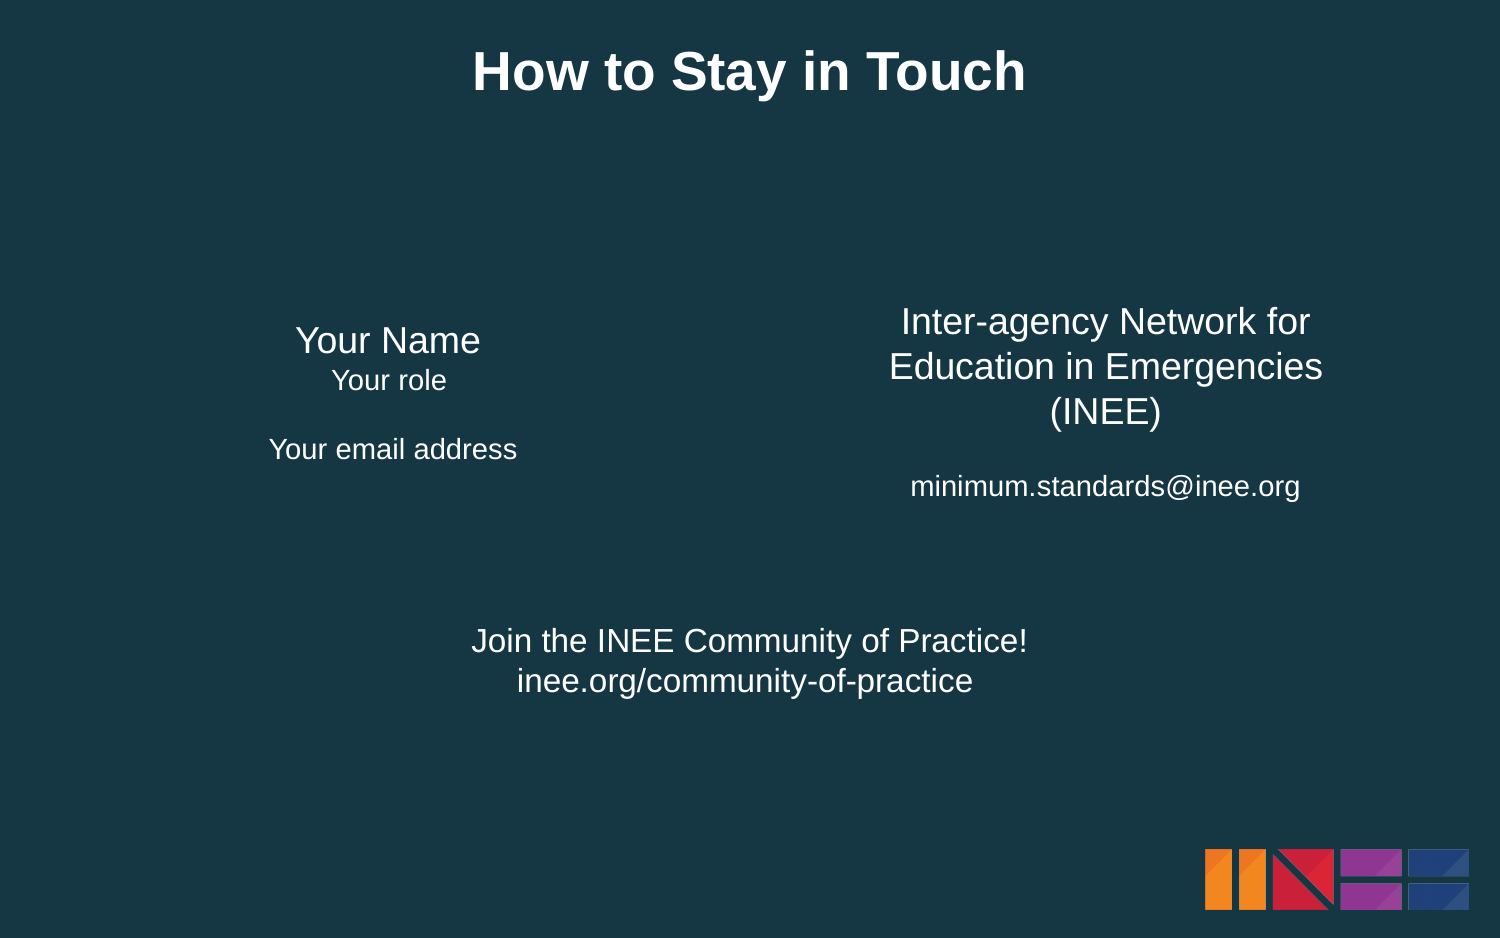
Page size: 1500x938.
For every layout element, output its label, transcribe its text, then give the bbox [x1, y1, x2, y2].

text_box Inter-agency Network for Education in Emergencies (INEE) minimum.standards@inee.org [832, 281, 1379, 492]
text_box Join the INEE Community of Practice! inee.org/community-of-practice [419, 604, 1081, 727]
picture [1205, 849, 1469, 910]
title How to Stay in Touch [21, 20, 1479, 118]
text_box Your Name Your role Your email address [252, 300, 535, 474]
